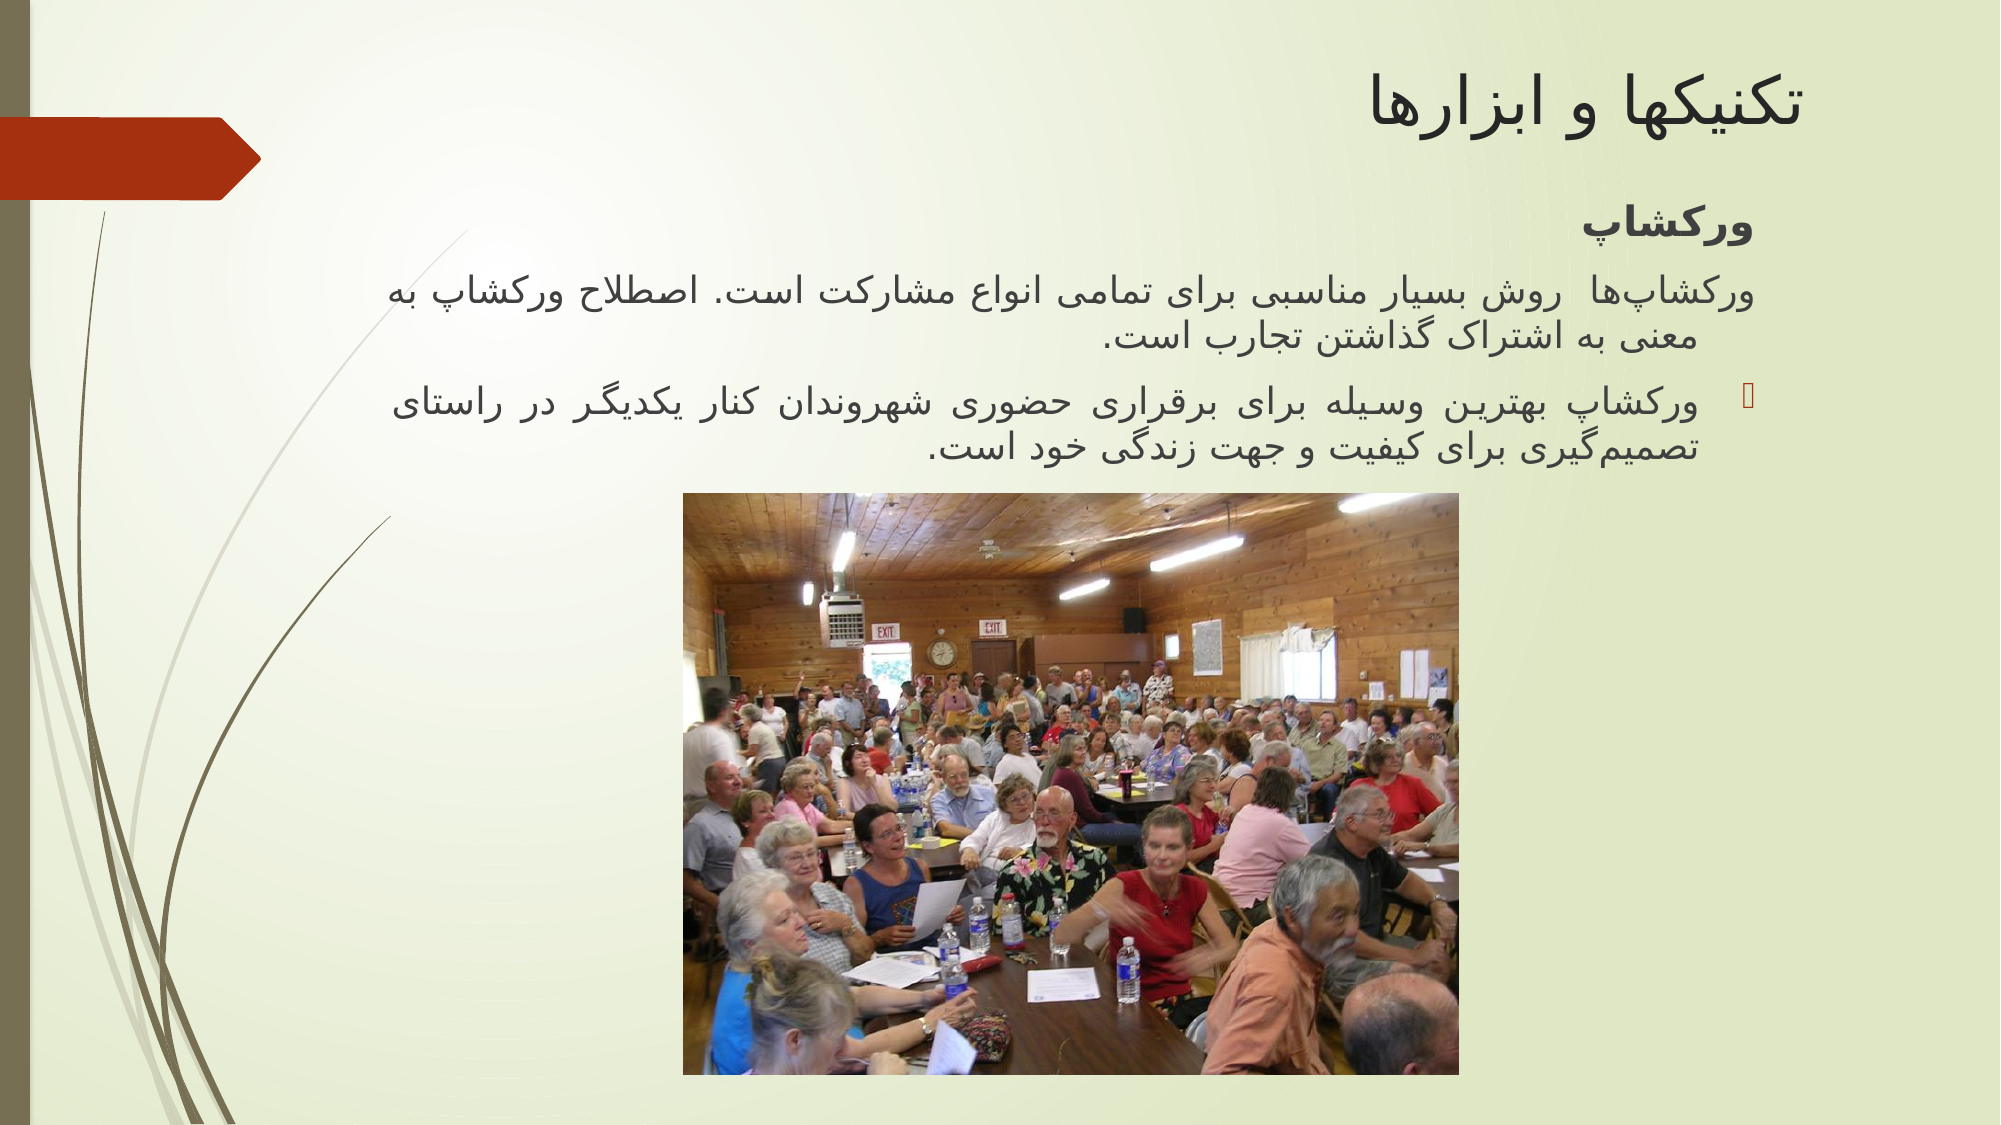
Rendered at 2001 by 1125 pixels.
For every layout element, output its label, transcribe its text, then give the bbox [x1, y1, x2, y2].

list ورکشاپ ورکشاپ‌ها روش بسیار مناسبی برای تمامی انواع مشارکت است. اصطلاح ورکشاپ به معنی به اشتراک گذاشتن تجارب است. ورکشاپ بهترین وسیله برای برقراری حضوری شهروندان کنار یکدیگر در راستای تصمیم‌گیری برای کیفیت و جهت زندگی خود است. [370, 187, 1771, 1075]
title تکنیکها و ابزارها [1307, 50, 1821, 188]
picture [683, 493, 1459, 1076]
